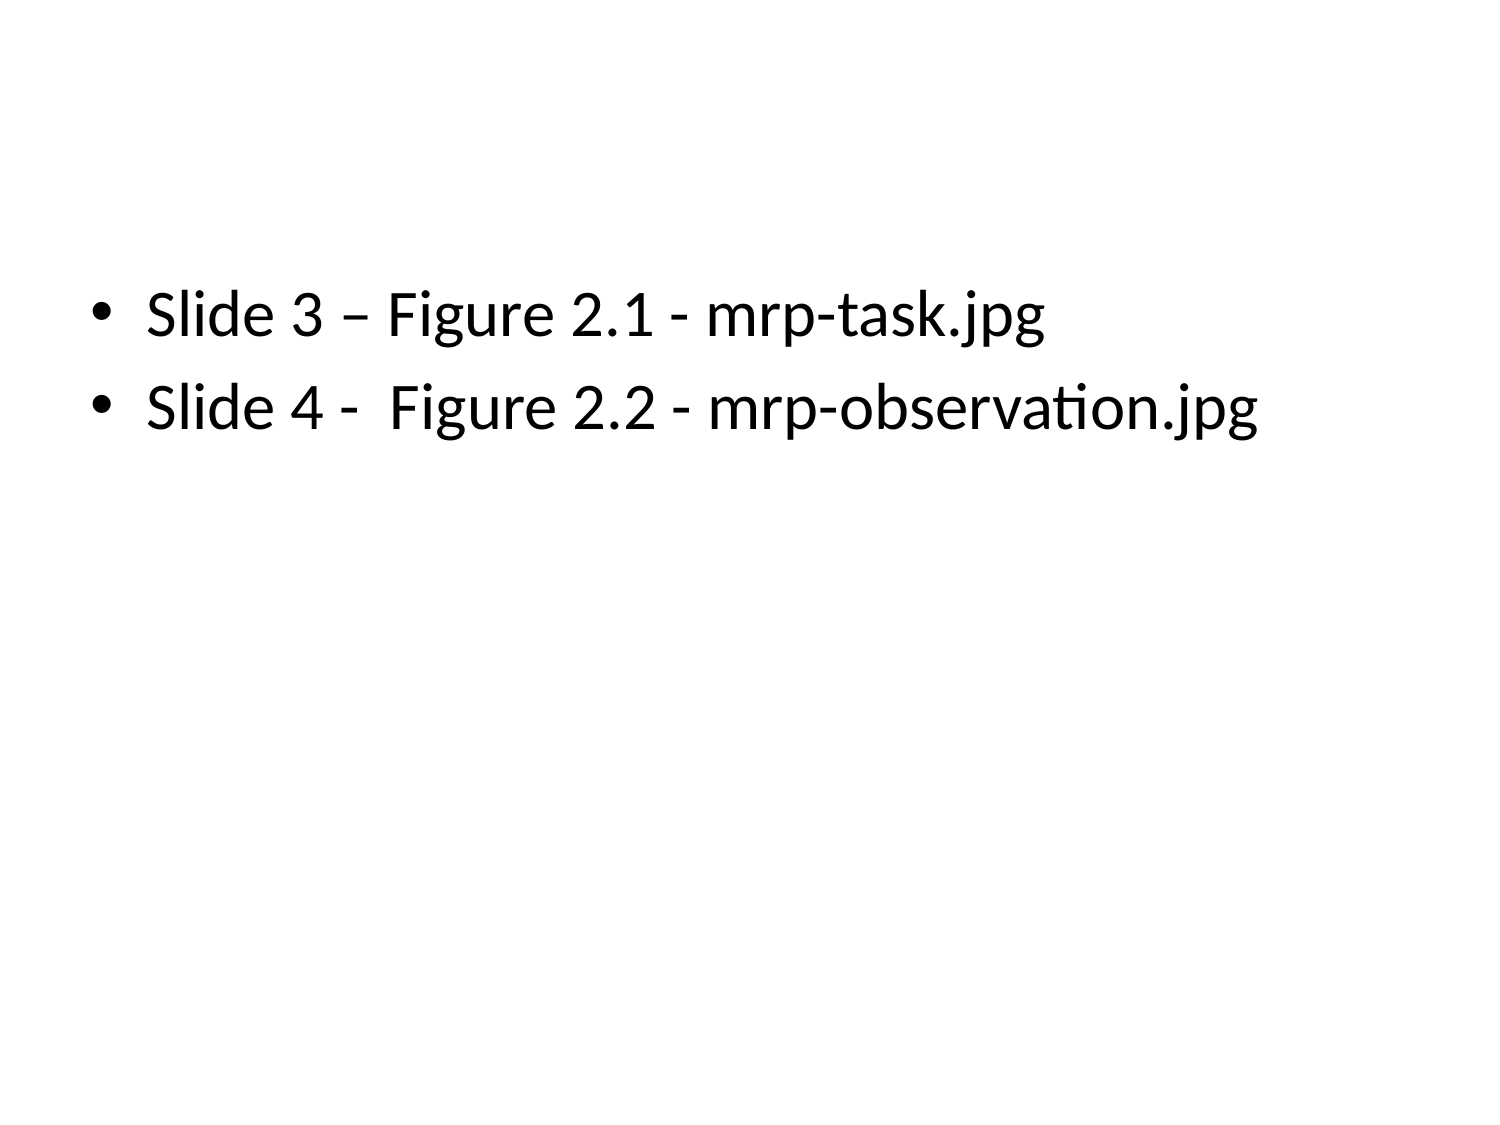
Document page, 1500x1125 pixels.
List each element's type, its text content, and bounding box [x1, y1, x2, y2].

list Slide 3 – Figure 2.1 - mrp-task.jpg Slide 4 - Figure 2.2 - mrp-observation.jpg [75, 262, 1425, 1005]
